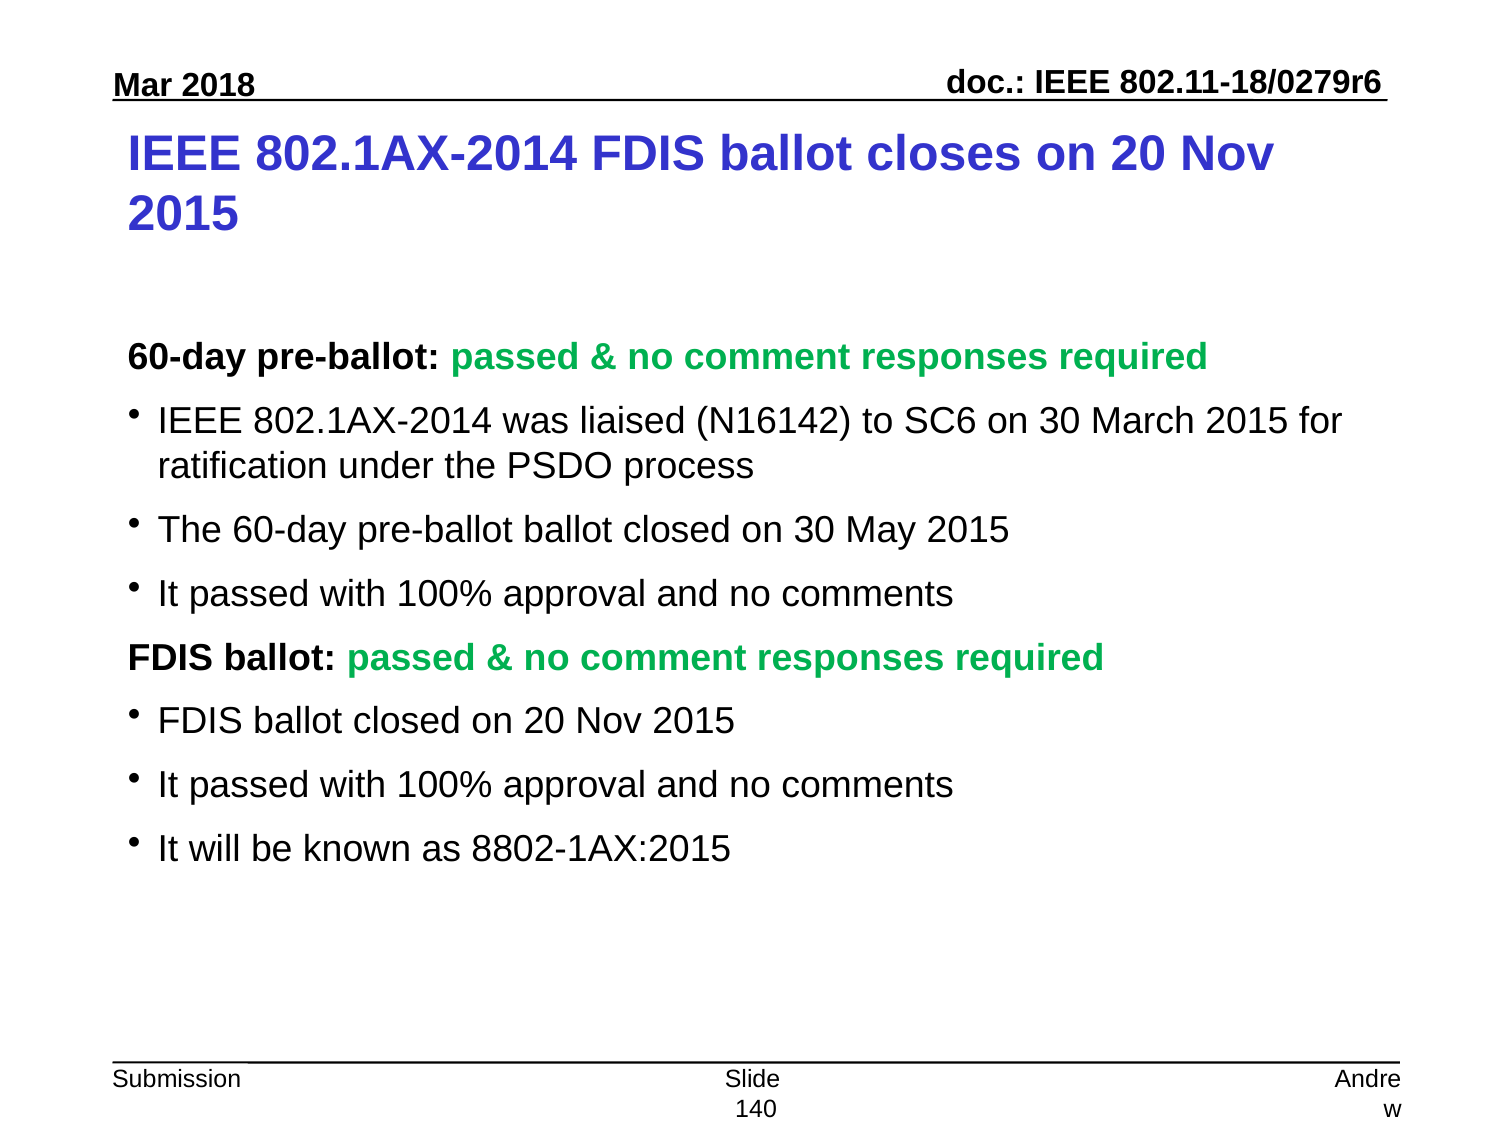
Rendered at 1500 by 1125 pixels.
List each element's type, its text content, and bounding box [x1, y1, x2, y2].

list 60-day pre-ballot: passed & no comment responses required IEEE 802.1AX-2014 was liaised (N16142) to SC6 on 30 March 2015 for ratification under the PSDO process The 60-day pre-ballot ballot closed on 30 May 2015 It passed with 100% approval and no comments FDIS ballot: passed & no comment responses required FDIS ballot closed on 20 Nov 2015 It passed with 100% approval and no comments It will be known as 8802-1AX:2015 [112, 324, 1388, 1000]
footer Andrew Myles, Cisco [1320, 1061, 1402, 1093]
slide_number Slide 140 [709, 1061, 803, 1093]
title IEEE 802.1AX-2014 FDIS ballot closes on 20 Nov 2015 [112, 112, 1388, 288]
